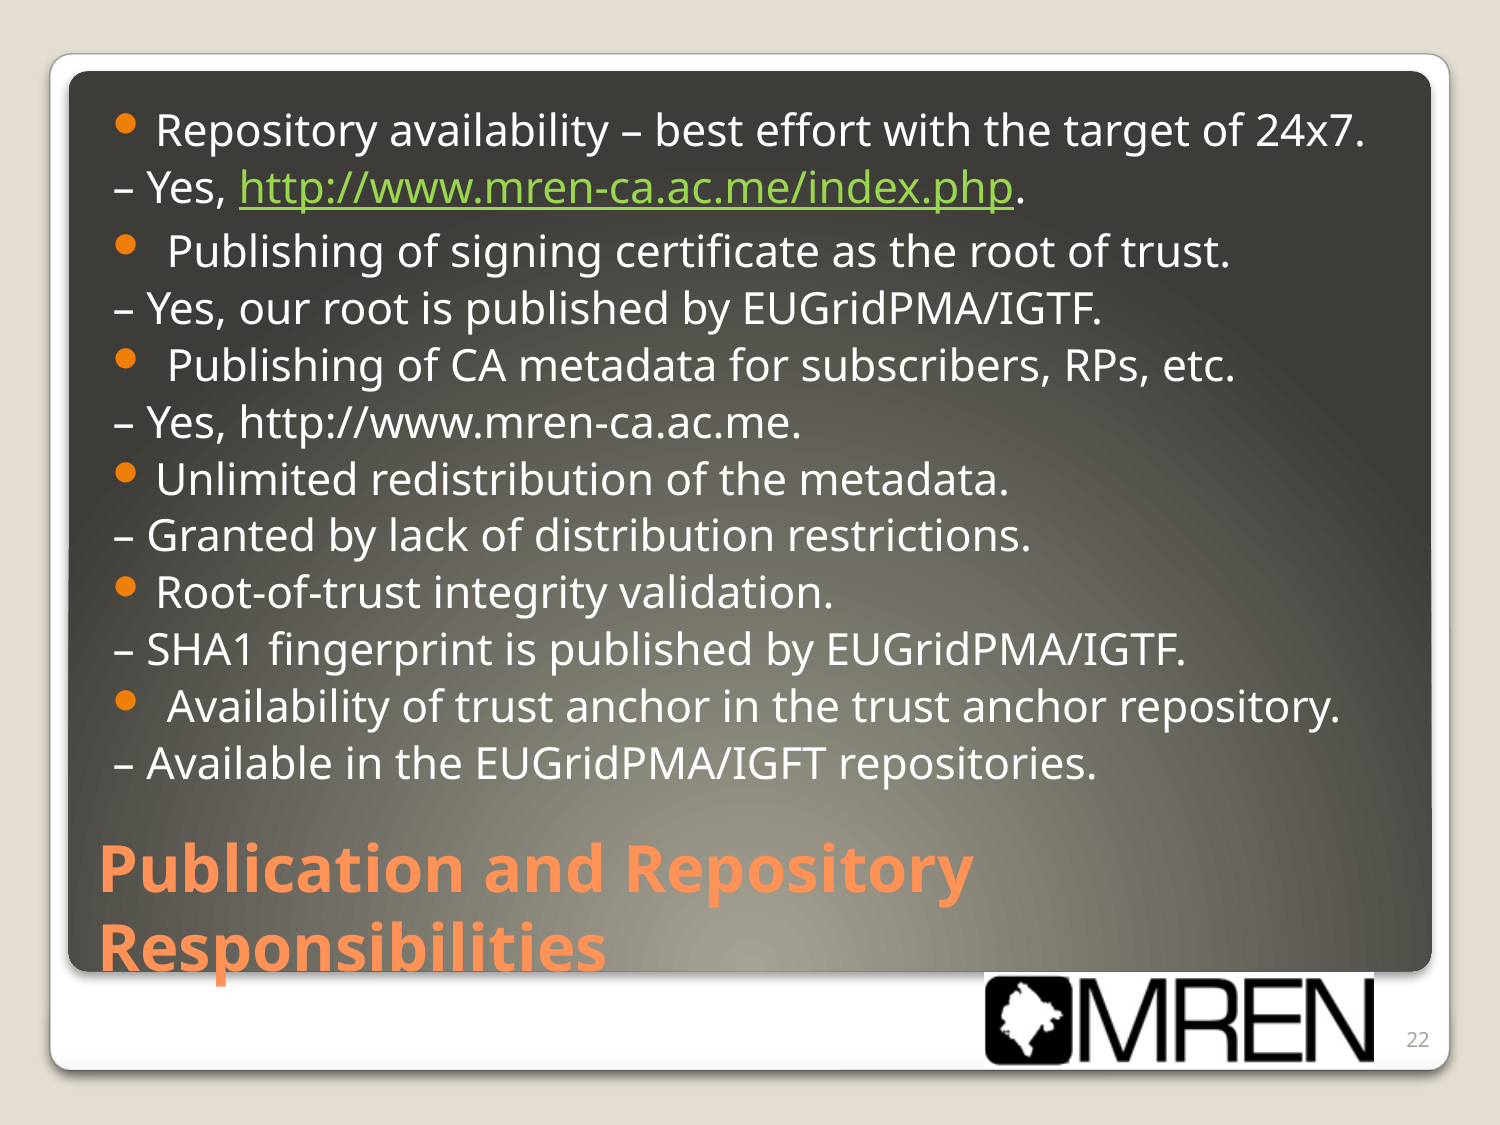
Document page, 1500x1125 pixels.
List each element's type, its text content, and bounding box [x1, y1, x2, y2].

list Repository availability – best effort with the target of 24x7. – Yes, http://www.mren-ca.ac.me/index.php. Publishing of signing certificate as the root of trust. – Yes, our root is published by EUGridPMA/IGTF. Publishing of CA metadata for subscribers, RPs, etc. – Yes, http://www.mren-ca.ac.me. Unlimited redistribution of the metadata. – Granted by lack of distribution restrictions. Root-of-trust integrity validation. – SHA1 fingerprint is published by EUGridPMA/IGTF. Availability of trust anchor in the trust anchor repository. – Available in the EUGridPMA/IGFT repositories. [82, 86, 1425, 809]
title Publication and Repository Responsibilities [82, 818, 1425, 992]
picture [984, 972, 1375, 1069]
slide_number 22 [1380, 1002, 1445, 1063]
